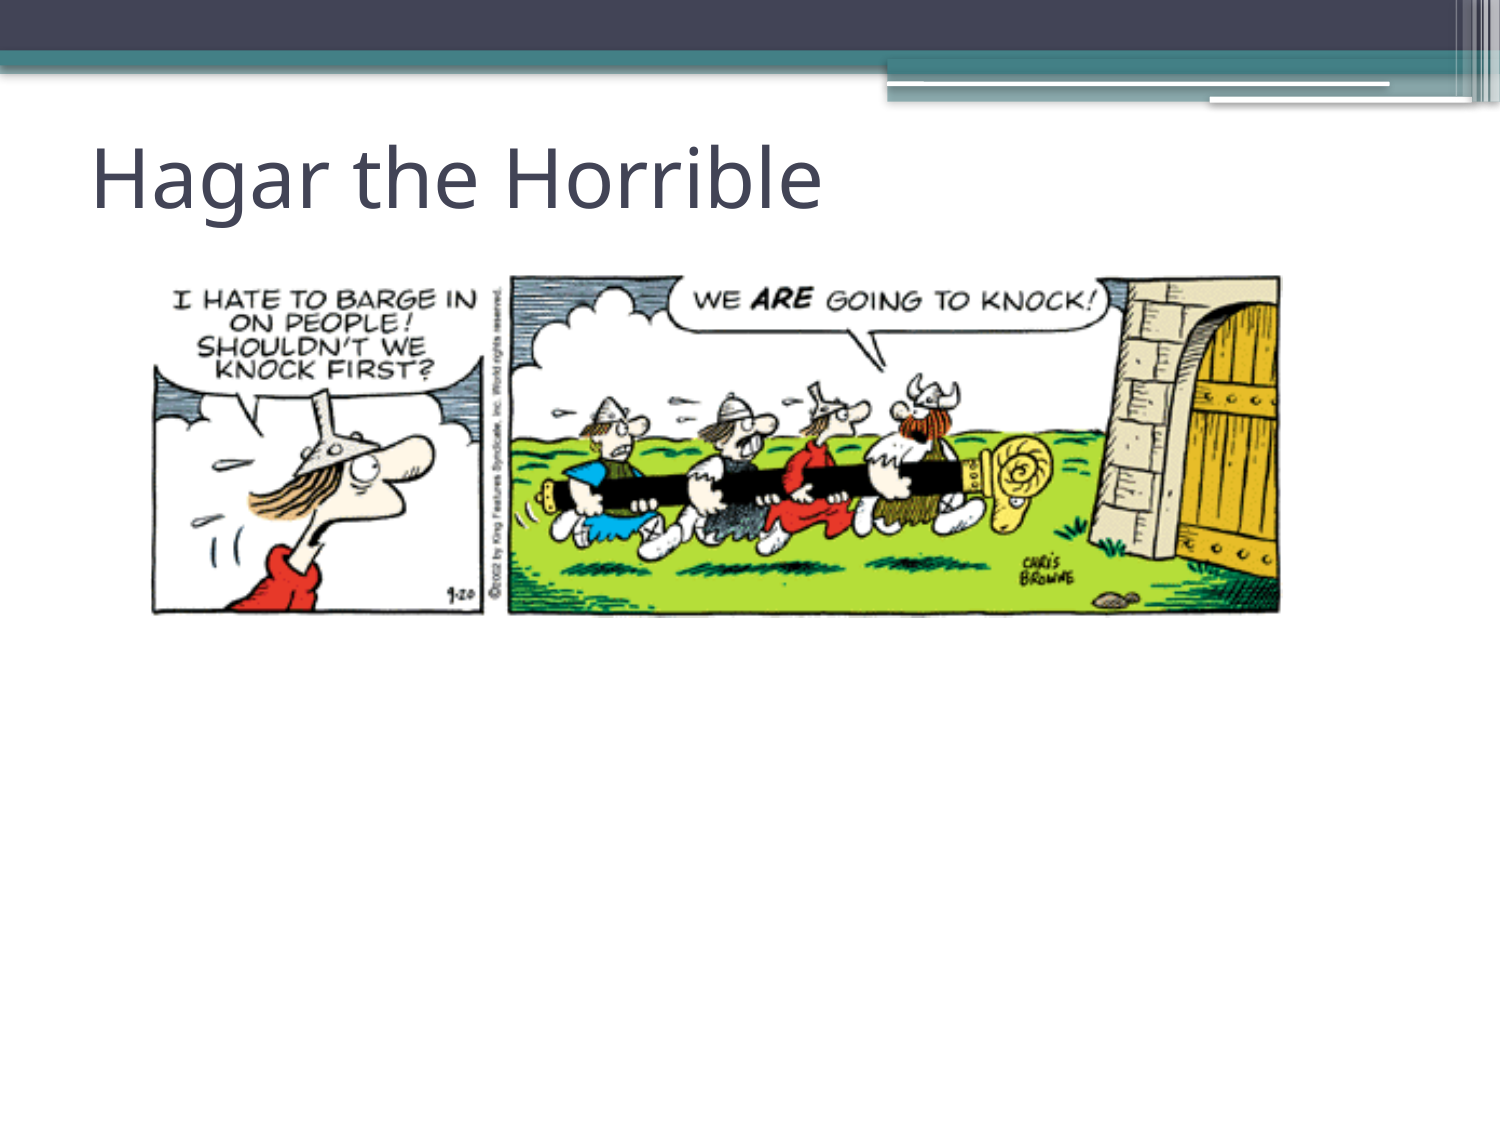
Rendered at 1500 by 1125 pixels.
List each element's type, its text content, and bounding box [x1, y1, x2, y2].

picture [149, 274, 1283, 619]
title Hagar the Horrible [75, 87, 1425, 263]
